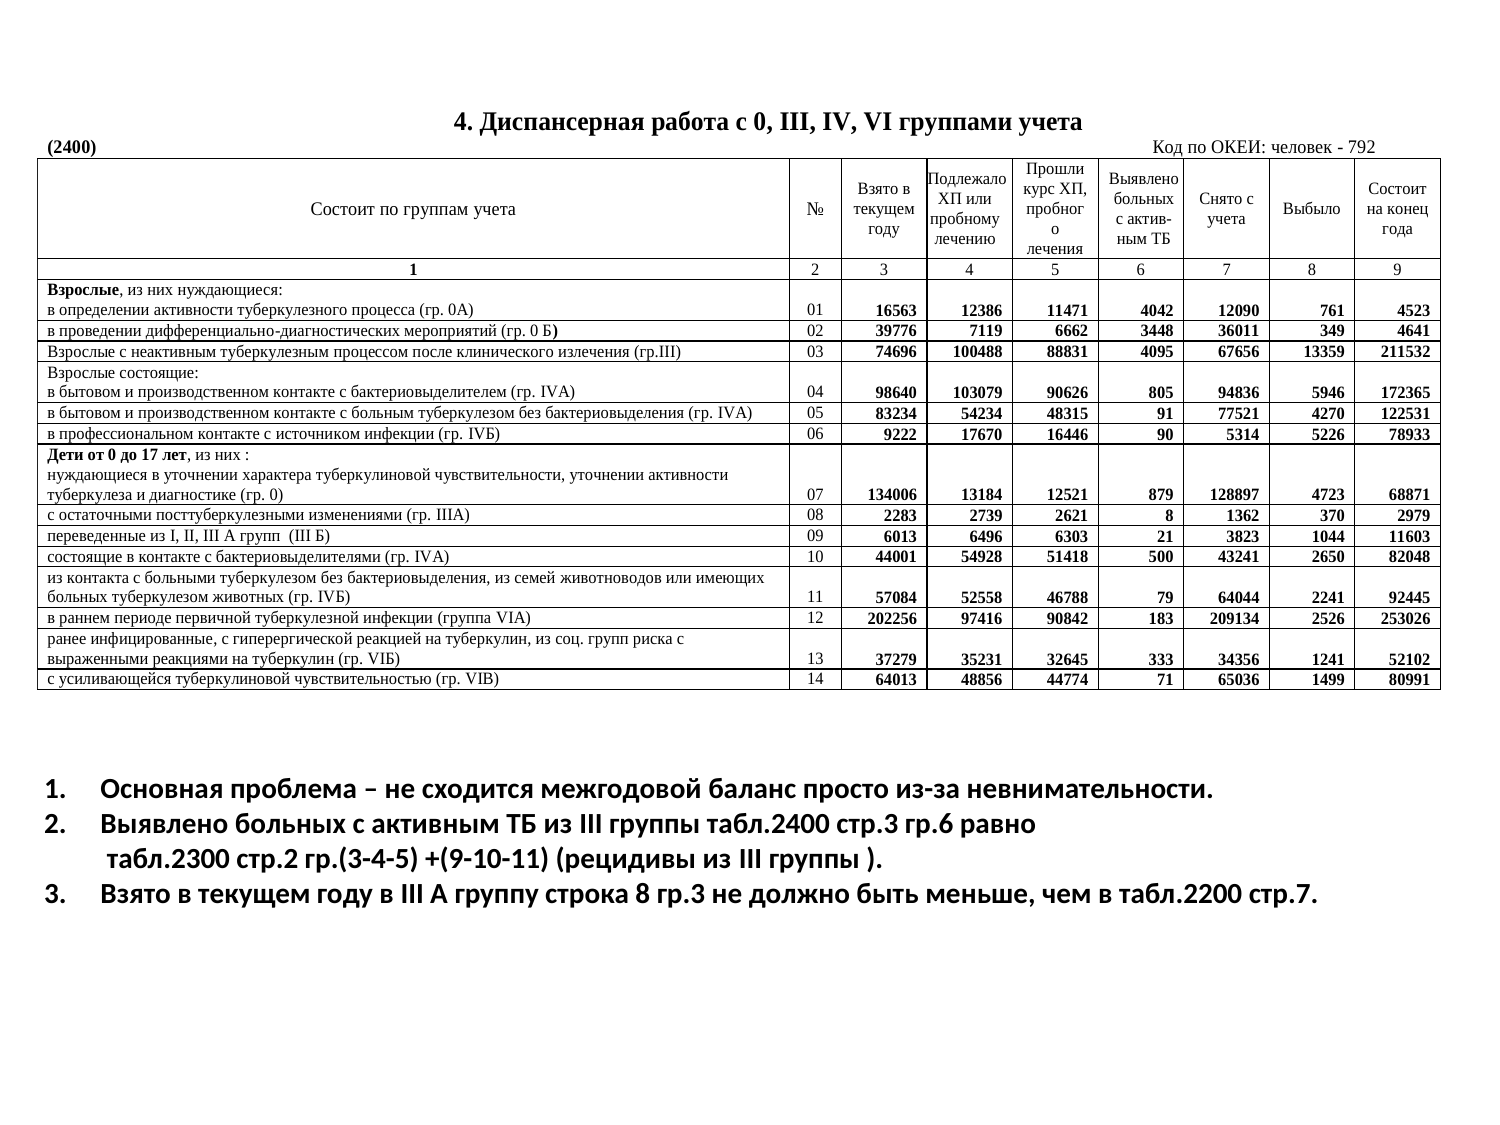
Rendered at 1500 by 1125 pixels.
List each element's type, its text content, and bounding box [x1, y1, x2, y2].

picture [36, 105, 1500, 717]
text_box Основная проблема – не сходится межгодовой баланс просто из-за невнимательности. Выявлено больных с активным ТБ из III группы табл.2400 стр.3 гр.6 равно табл.2300 стр.2 гр.(3-4-5) +(9-10-11) (рецидивы из III группы ). Взято в текущем году в III A группу строка 8 гр.3 не должно быть меньше, чем в табл.2200 стр.7. [29, 761, 1471, 952]
